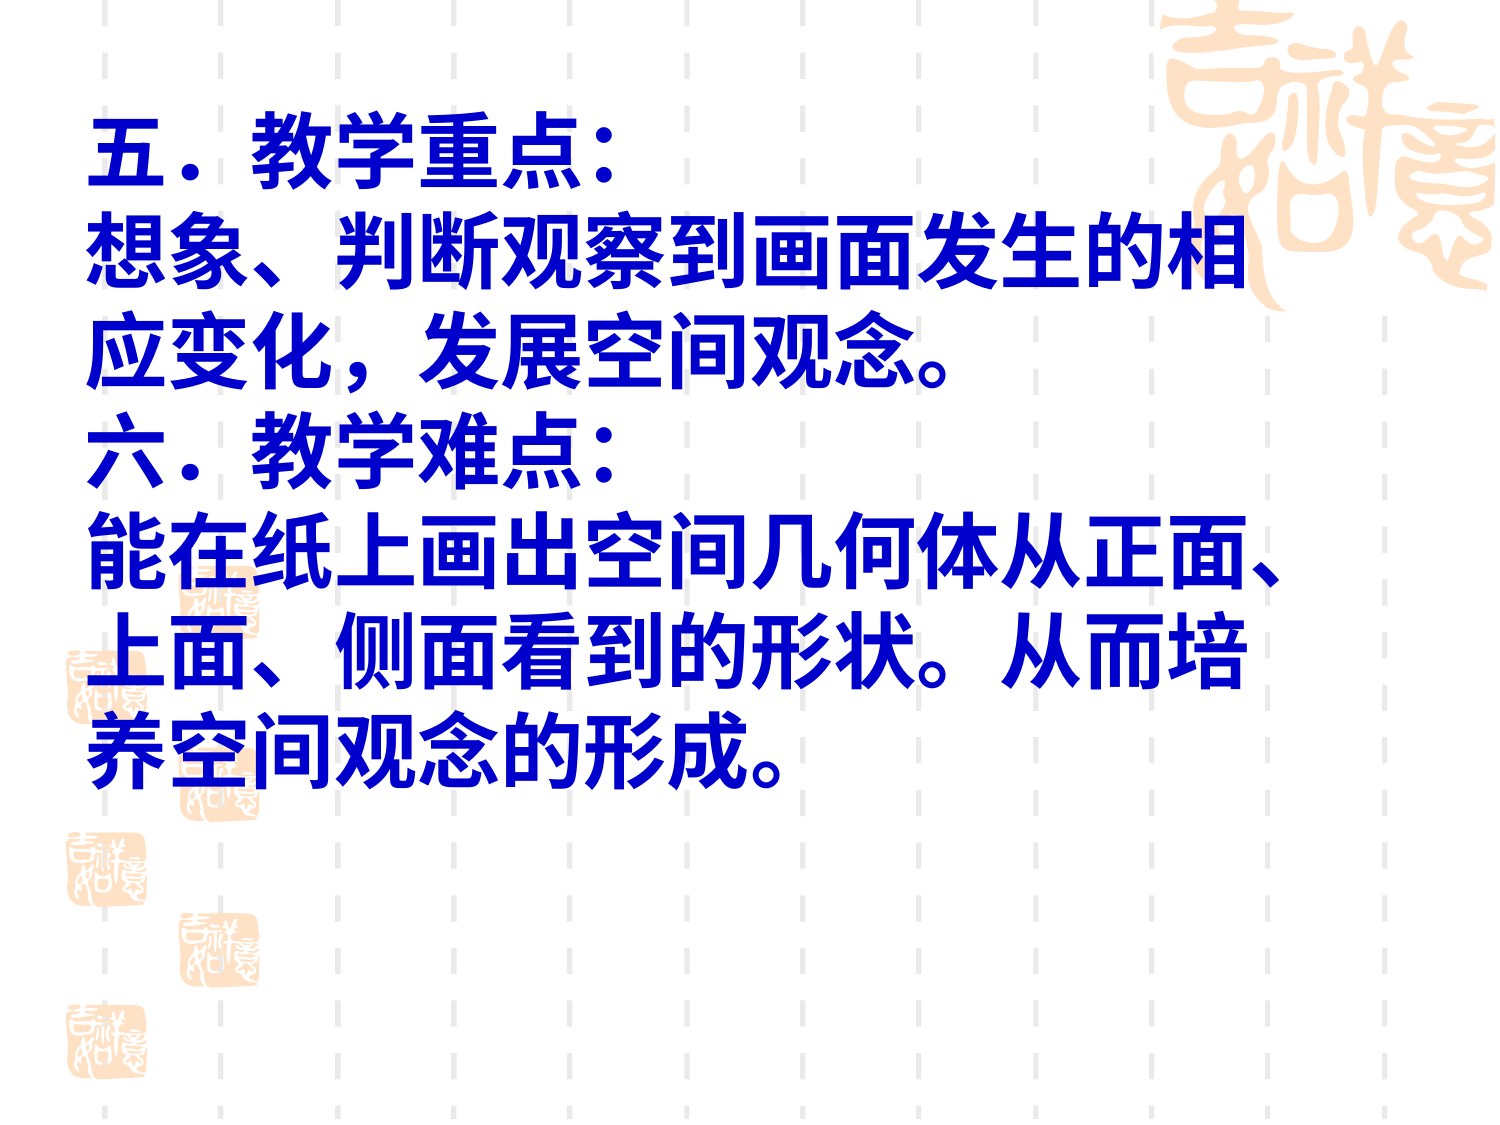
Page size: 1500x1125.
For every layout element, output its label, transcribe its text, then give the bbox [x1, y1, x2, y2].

text_box 五．教学重点： 想象、判断观察到画面发生的相应变化，发展空间观念。 六．教学难点： 能在纸上画出空间几何体从正面、上面、侧面看到的形状。从而培养空间观念的形成。 [69, 91, 1336, 807]
